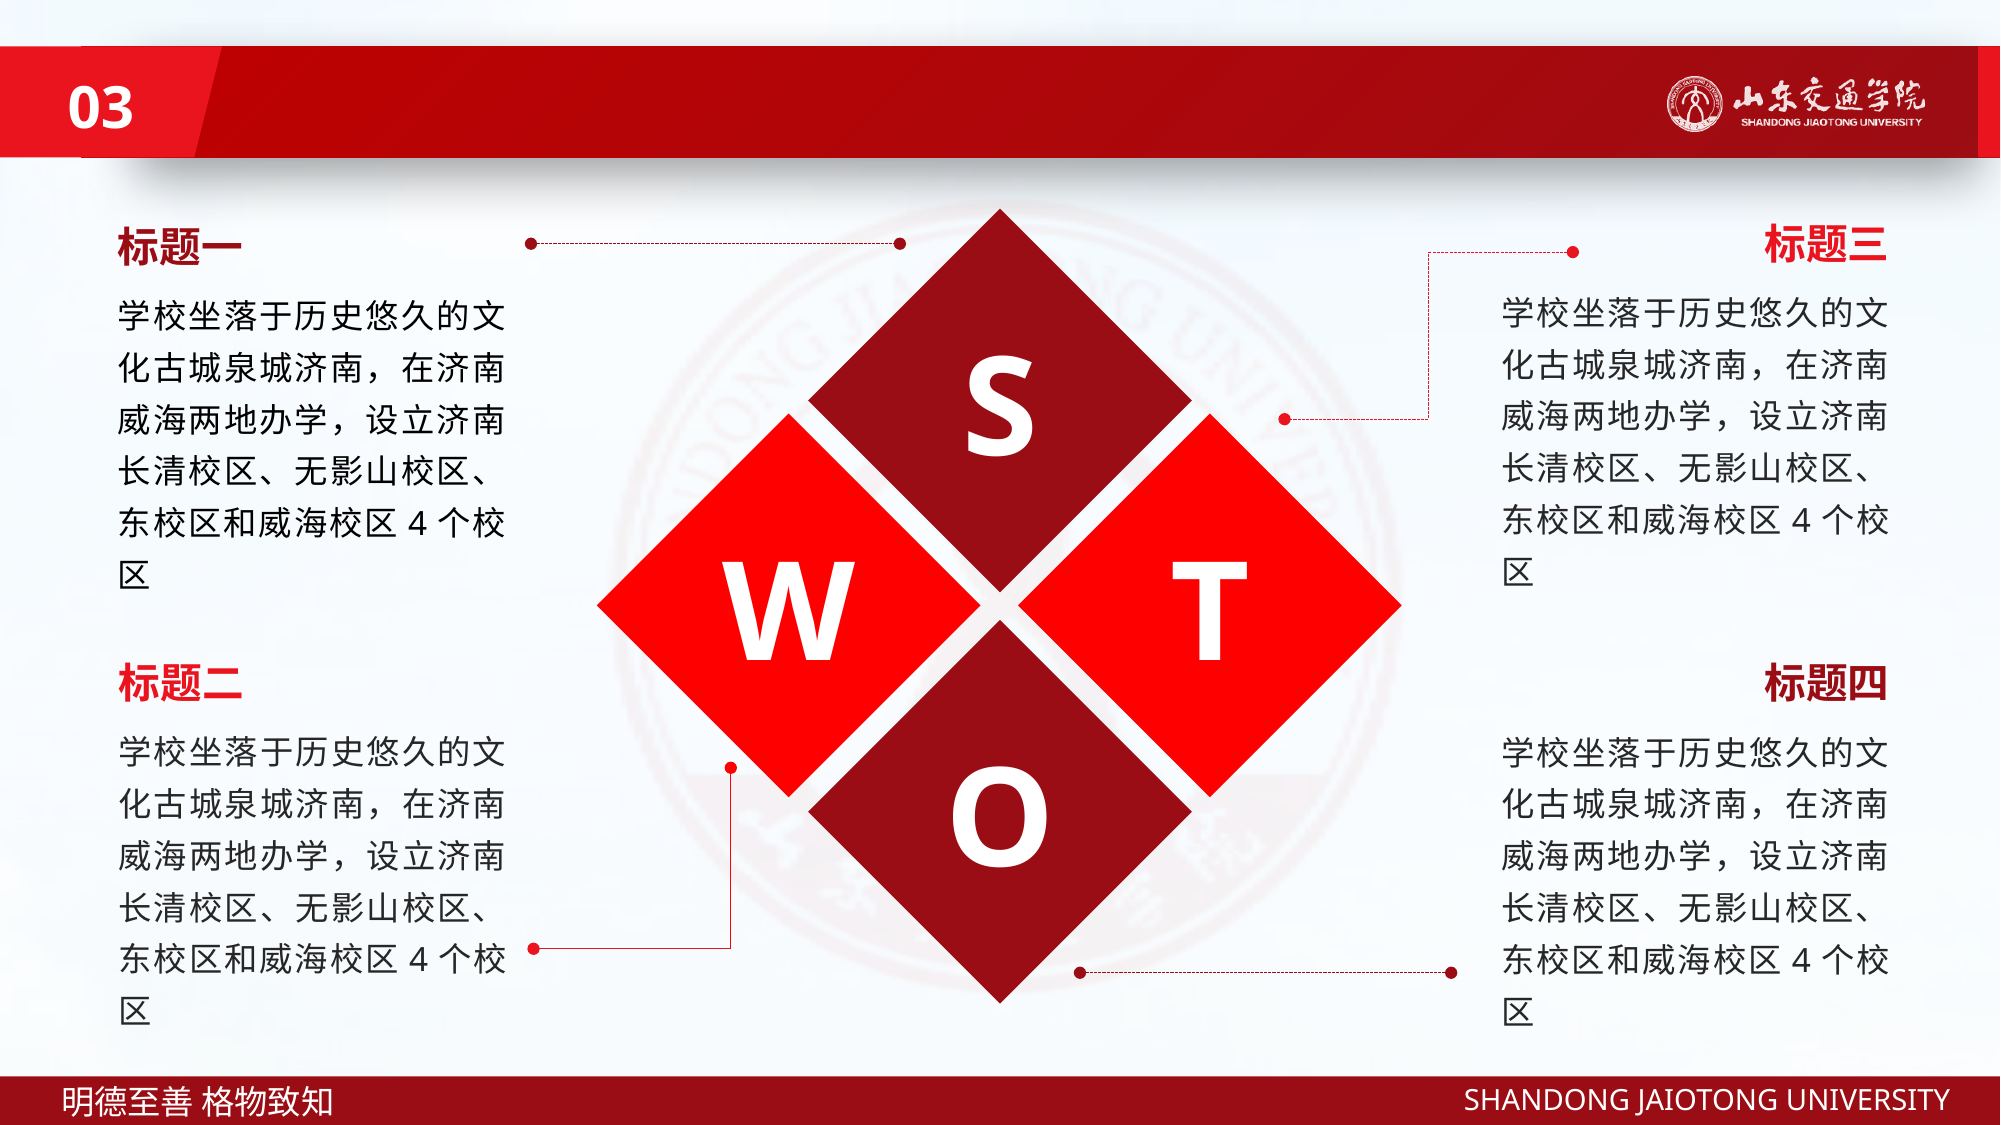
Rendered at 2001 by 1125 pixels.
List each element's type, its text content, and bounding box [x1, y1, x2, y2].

text_box 标题二 学校坐落于历史悠久的文化古城泉城济南，在济南威海两地办学，设立济南长清校区、无影山校区、东校区和威海校区4个校区 [103, 634, 522, 1038]
text_box S [836, 236, 1164, 565]
text_box 标题一 学校坐落于历史悠久的文化古城泉城济南，在济南威海两地办学，设立济南长清校区、无影山校区、东校区和威海校区4个校区 [102, 198, 521, 602]
list 03 [26, 70, 176, 133]
text_box 标题三 学校坐落于历史悠久的文化古城泉城济南，在济南威海两地办学，设立济南长清校区、无影山校区、东校区和威海校区4个校区 [1486, 195, 1905, 657]
text_box O [836, 647, 1164, 976]
text_box 标题四 学校坐落于历史悠久的文化古城泉城济南，在济南威海两地办学，设立济南长清校区、无影山校区、东校区和威海校区4个校区 [1486, 657, 1905, 1097]
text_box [1284, 252, 1573, 420]
text_box T [1045, 441, 1374, 770]
picture [1653, 48, 1938, 158]
text_box W [624, 441, 953, 770]
